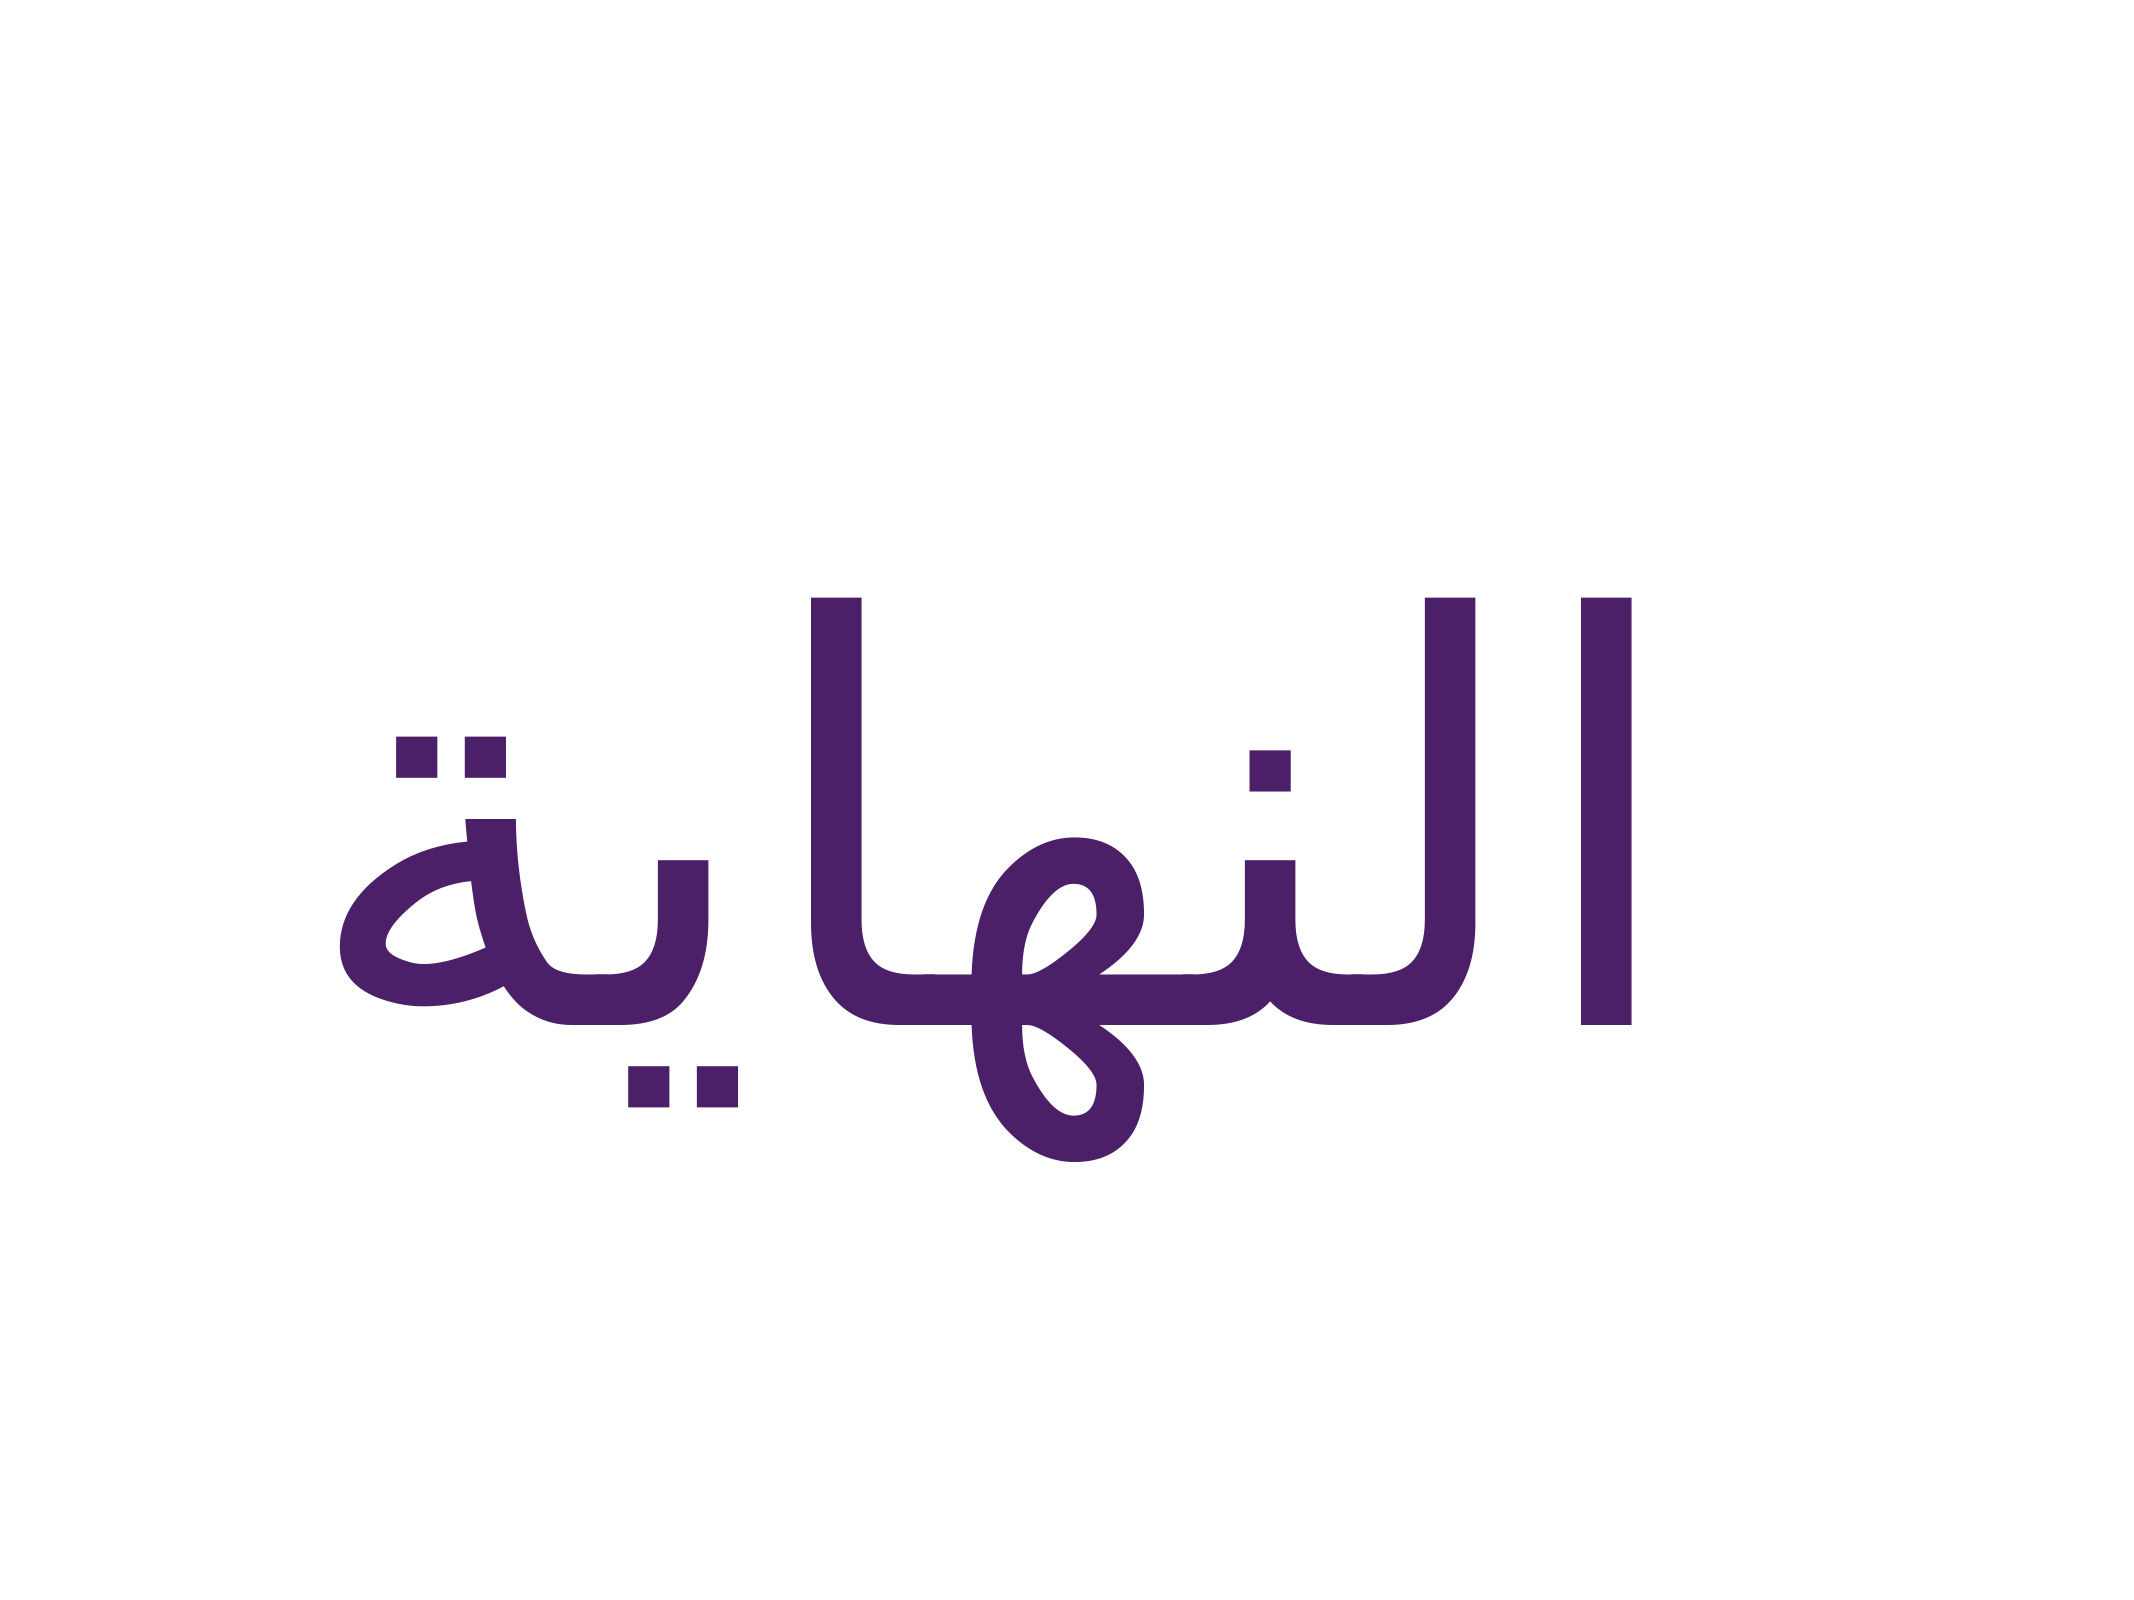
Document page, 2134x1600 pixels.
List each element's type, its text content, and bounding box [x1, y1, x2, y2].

text_box النهاية [292, 454, 1842, 1146]
